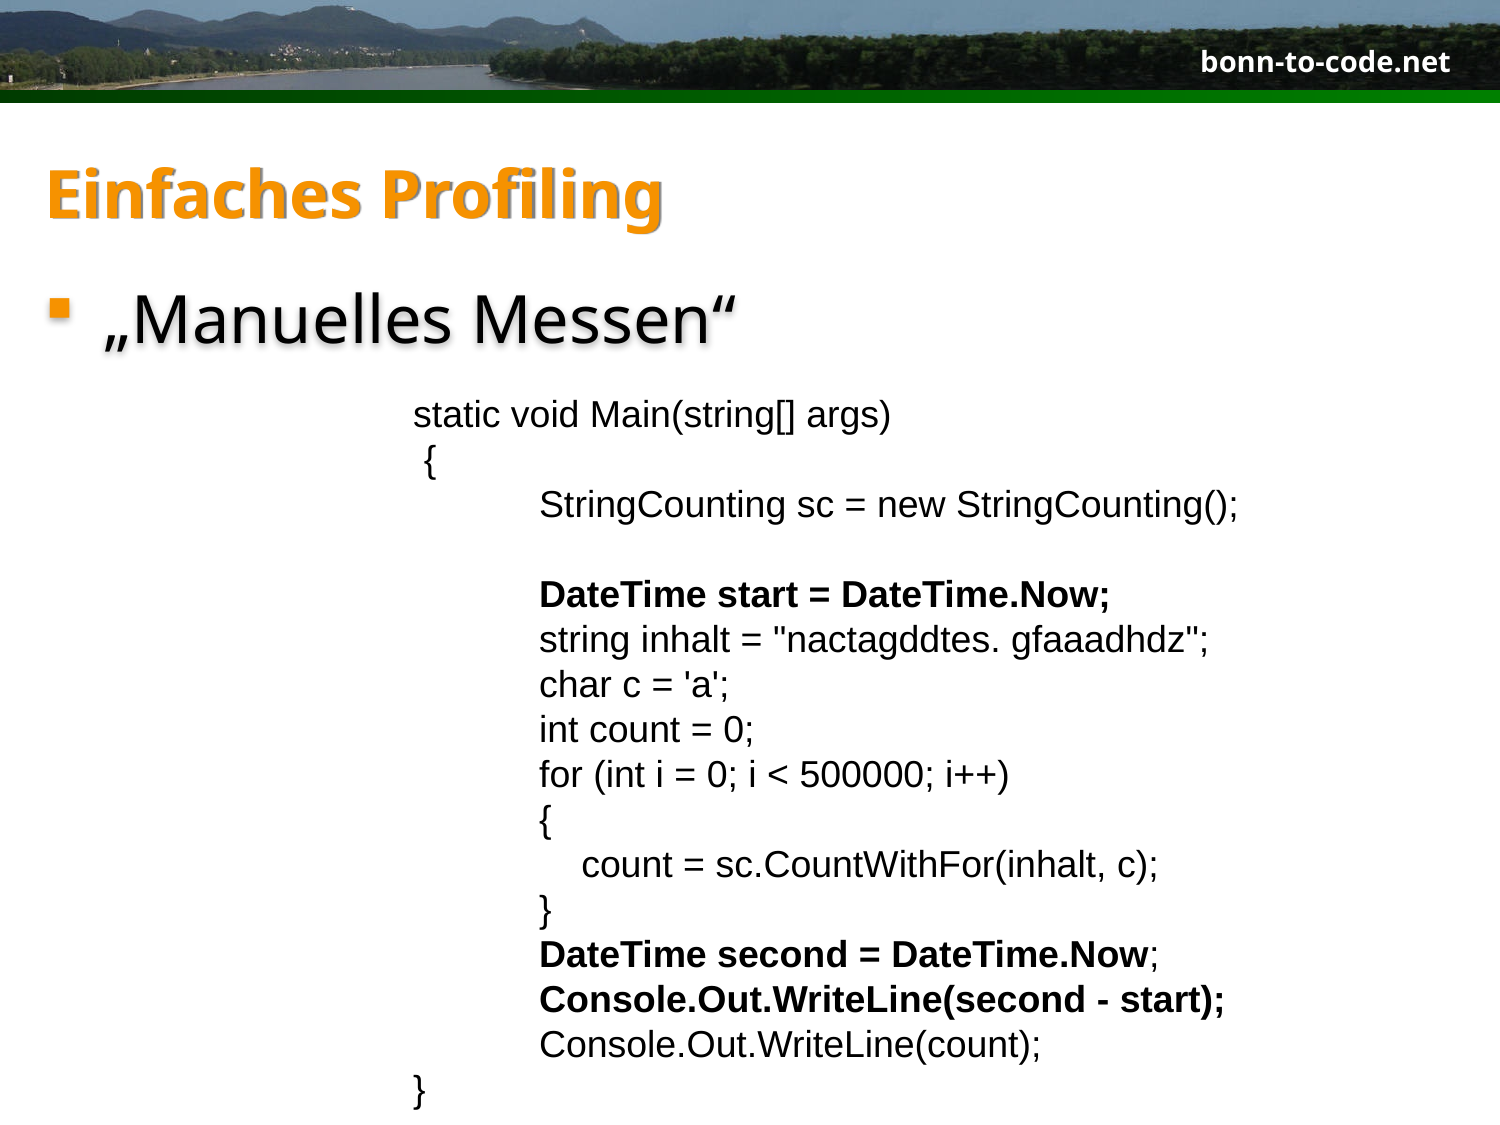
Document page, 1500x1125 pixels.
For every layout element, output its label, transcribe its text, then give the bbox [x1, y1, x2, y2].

list „Manuelles Messen“ [29, 269, 1471, 1125]
title Einfaches Profiling [29, 113, 1471, 269]
text_box static void Main(string[] args) { StringCounting sc = new StringCounting(); DateTime start = DateTime.Now; string inhalt = "nactagddtes. gfaaadhdz"; char c = 'a'; int count = 0; for (int i = 0; i < 500000; i++) { count = sc.CountWithFor(inhalt, c); } DateTime second = DateTime.Now; Console.Out.WriteLine(second - start); Console.Out.WriteLine(count); } [398, 382, 1336, 1118]
picture [0, 0, 1500, 90]
